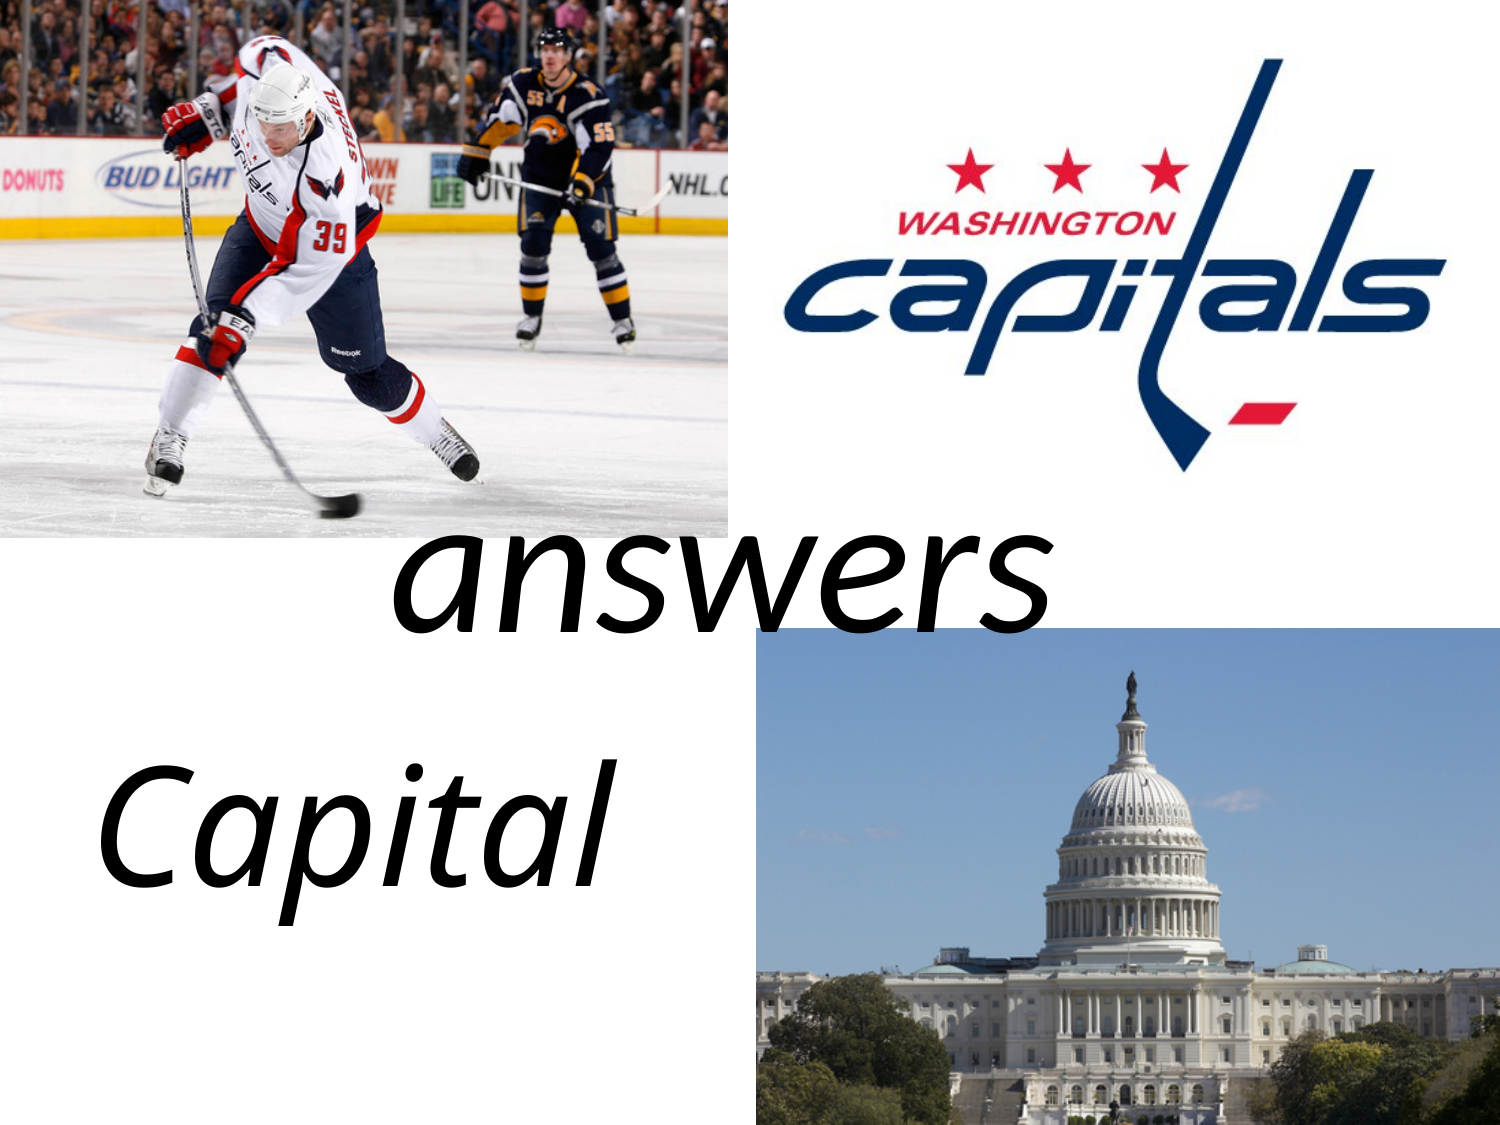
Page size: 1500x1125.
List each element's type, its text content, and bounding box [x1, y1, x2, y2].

picture [0, 0, 728, 538]
text_box Capital [75, 712, 725, 928]
picture [774, 49, 1463, 491]
text_box answers [374, 424, 1275, 680]
picture [755, 627, 1500, 1125]
